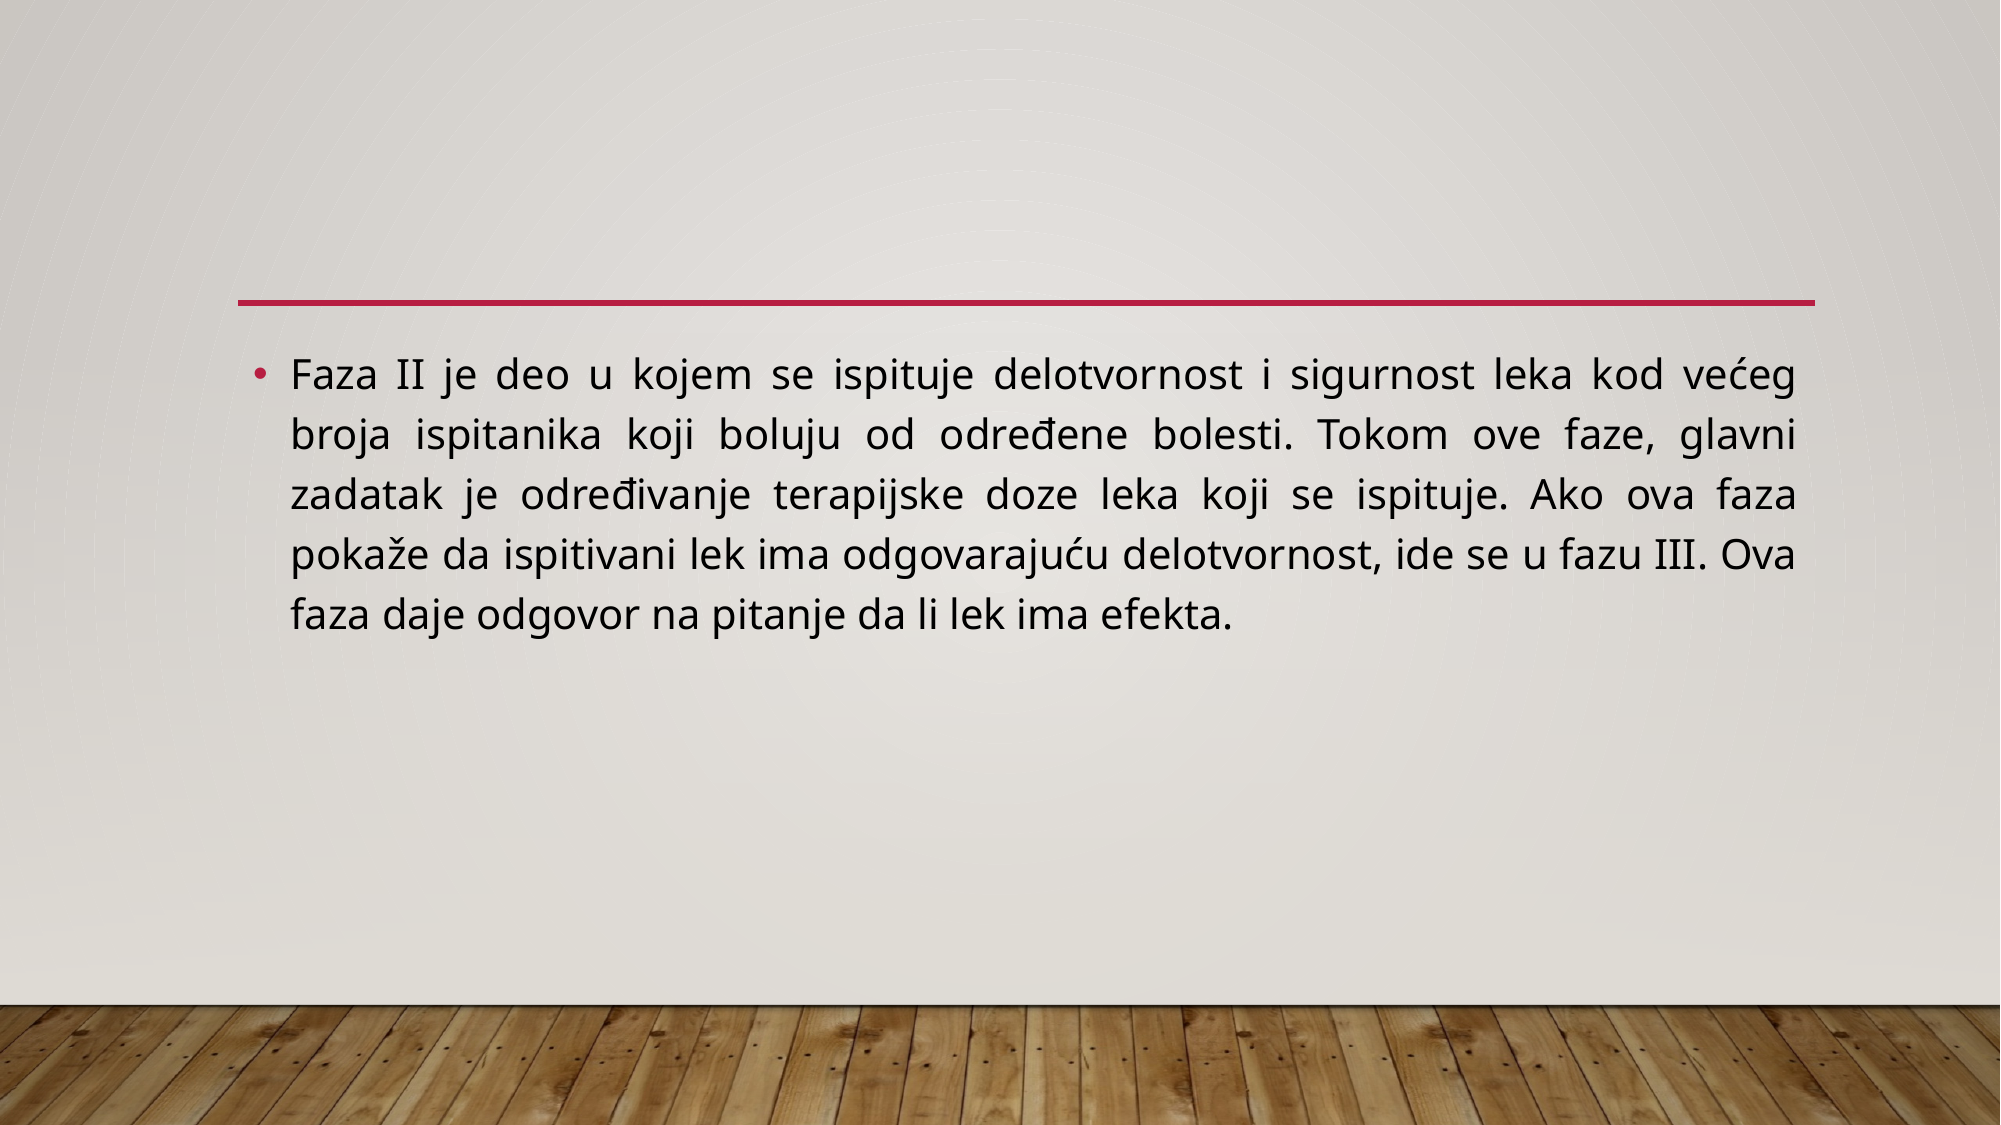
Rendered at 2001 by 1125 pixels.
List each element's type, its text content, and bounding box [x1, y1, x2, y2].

picture [0, 1005, 2000, 1125]
list Faza II je deo u kojem se ispituje delotvornost i sigurnost leka kod većeg broja ispitanika koji boluju od određene bolesti. Tokom ove faze, glavni zadatak je određivanje terapijske doze leka koji se ispituje. Ako ova faza pokaže da ispitivani lek ima odgovarajuću delotvornost, ide se u fazu III. Ova faza daje odgovor na pitanje da li lek ima efekta. [238, 330, 1814, 897]
